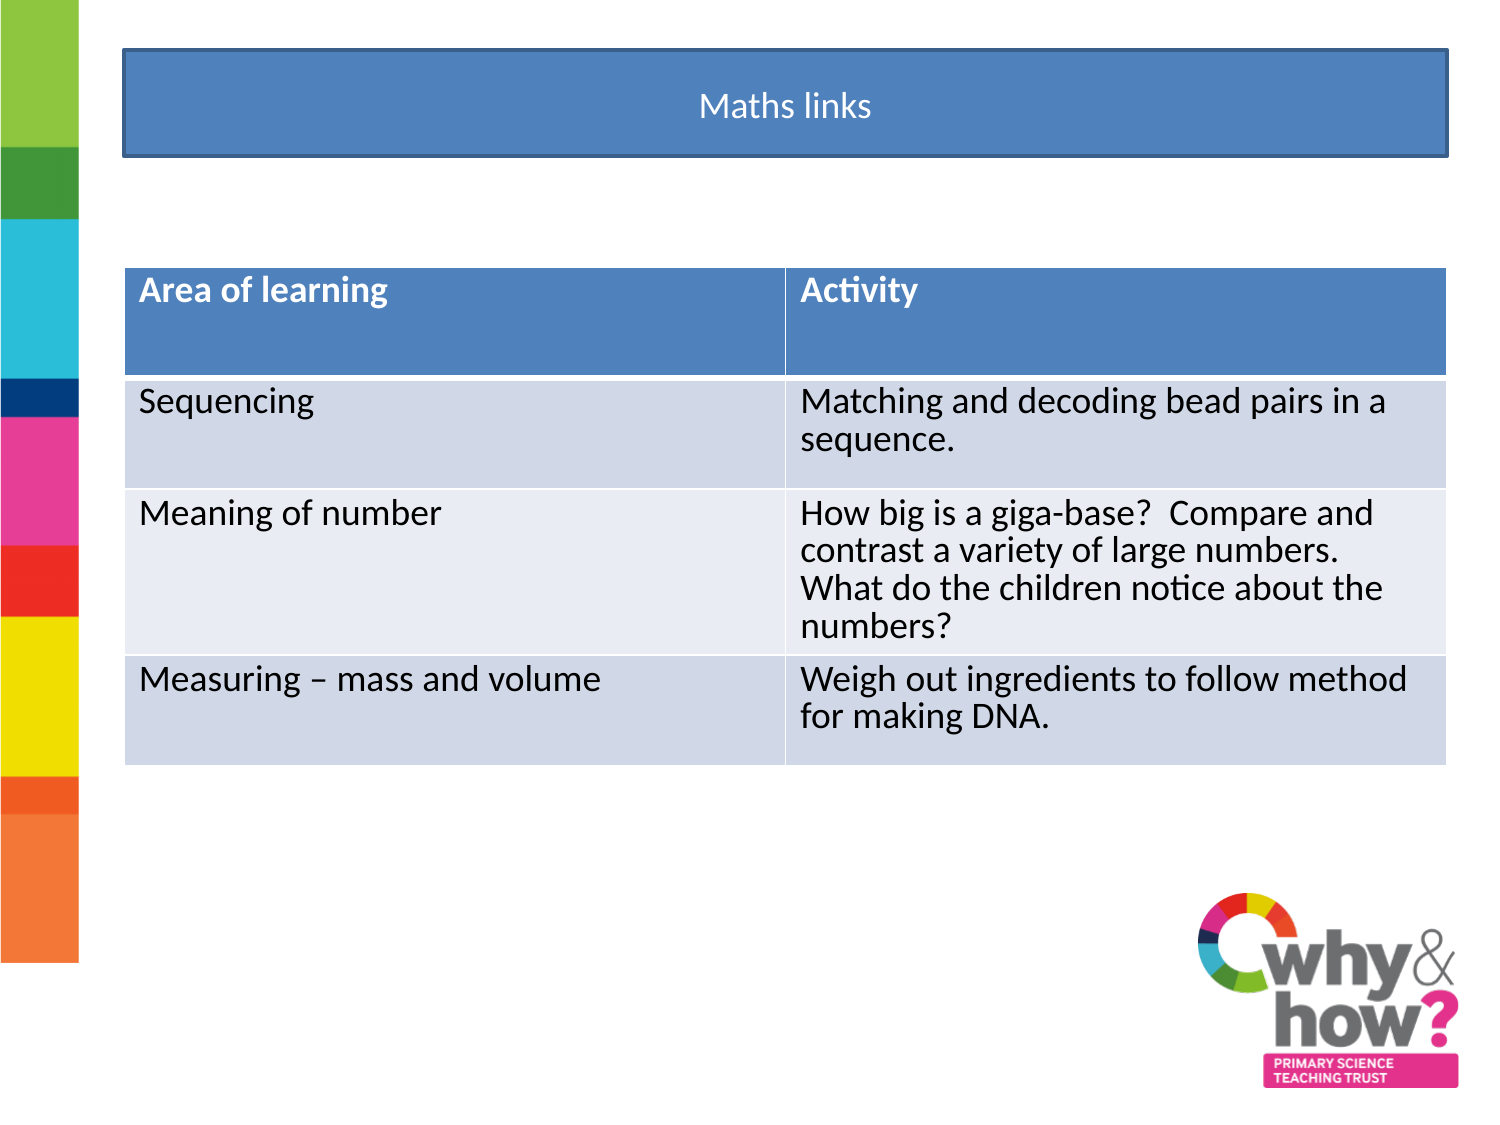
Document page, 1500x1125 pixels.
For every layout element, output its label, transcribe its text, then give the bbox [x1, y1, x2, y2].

table_header Area of learning [125, 268, 785, 375]
table_cell How big is a giga-base? Compare and contrast a variety of large numbers. What do the children notice about the numbers? [786, 490, 1446, 654]
table_cell Meaning of number [125, 490, 785, 654]
picture [1198, 893, 1459, 1088]
text_box Maths links [122, 48, 1449, 158]
table_cell Measuring – mass and volume [125, 656, 785, 765]
table_cell Sequencing [125, 381, 785, 488]
table_cell Weigh out ingredients to follow method for making DNA. [786, 656, 1446, 765]
picture [1, 0, 78, 962]
table_header Activity [786, 268, 1446, 375]
table_cell Matching and decoding bead pairs in a sequence. [786, 381, 1446, 488]
